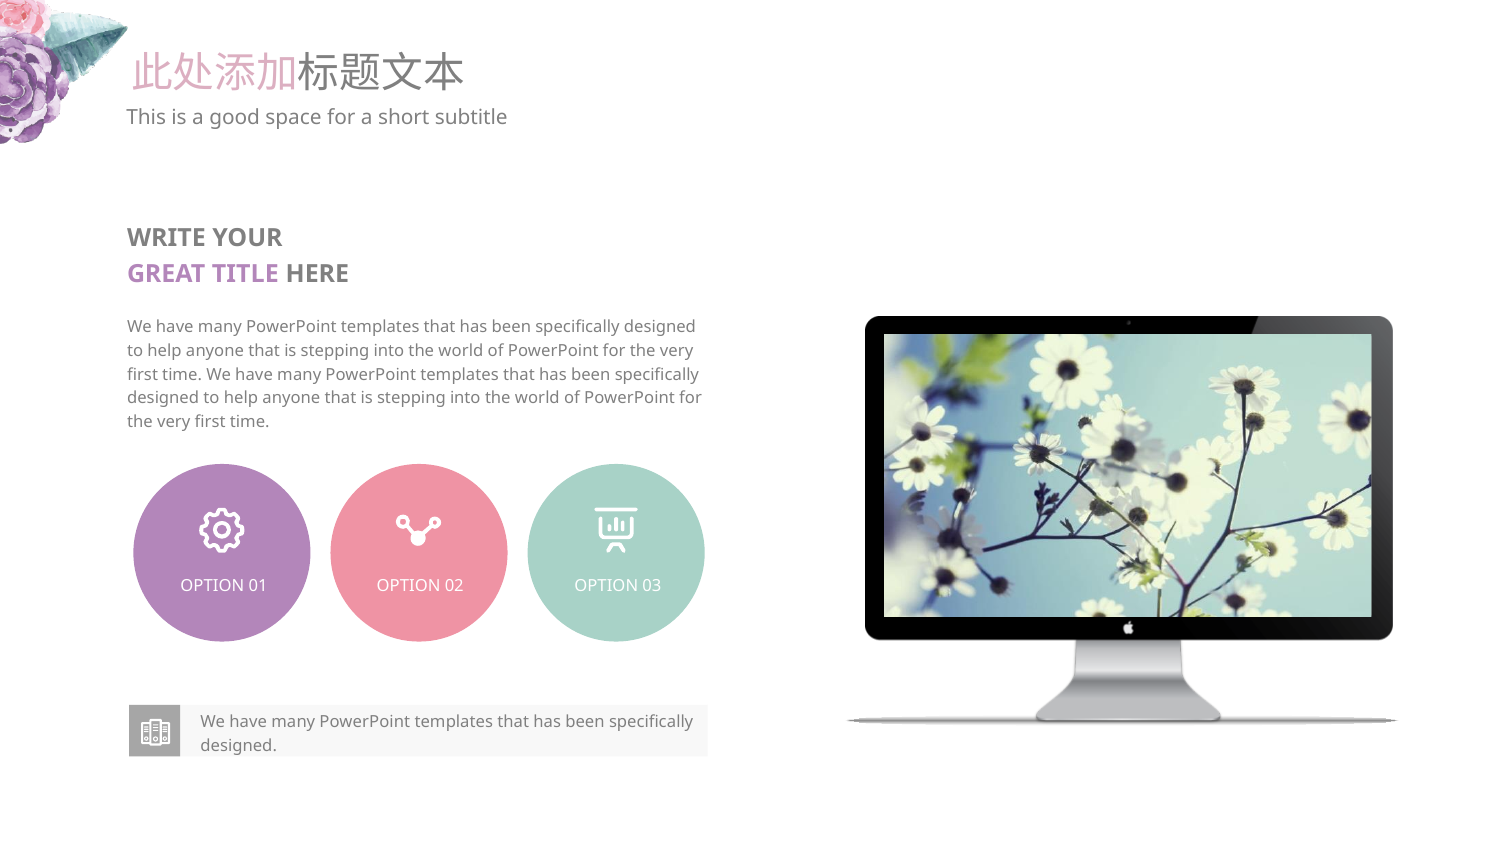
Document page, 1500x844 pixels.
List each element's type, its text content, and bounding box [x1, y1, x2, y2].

text_box OPTION 03 [547, 570, 689, 595]
text_box OPTION 02 [349, 570, 492, 595]
text_box [133, 463, 311, 642]
text_box [141, 718, 171, 746]
picture [0, 0, 128, 144]
text_box We have many PowerPoint templates that has been specifically designed. [200, 706, 708, 755]
text_box OPTION 01 [153, 570, 295, 595]
text_box This is a good space for a short subtitle [132, 95, 523, 136]
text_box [844, 316, 1400, 726]
text_box [330, 463, 508, 642]
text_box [198, 507, 245, 553]
text_box [181, 704, 708, 757]
text_box [527, 463, 705, 642]
text_box [129, 704, 181, 757]
text_box 此处添加标题文本 [132, 45, 587, 96]
text_box [395, 514, 442, 546]
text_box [594, 507, 638, 554]
text_box WRITE YOUR GREAT TITLE HERE We have many PowerPoint templates that has been specifically designed to help anyone that is stepping into the world of PowerPoint for the very first time. We have many PowerPoint templates that has been specifically designed to help anyone that is stepping into the world of PowerPoint for the very first time. [127, 215, 704, 432]
